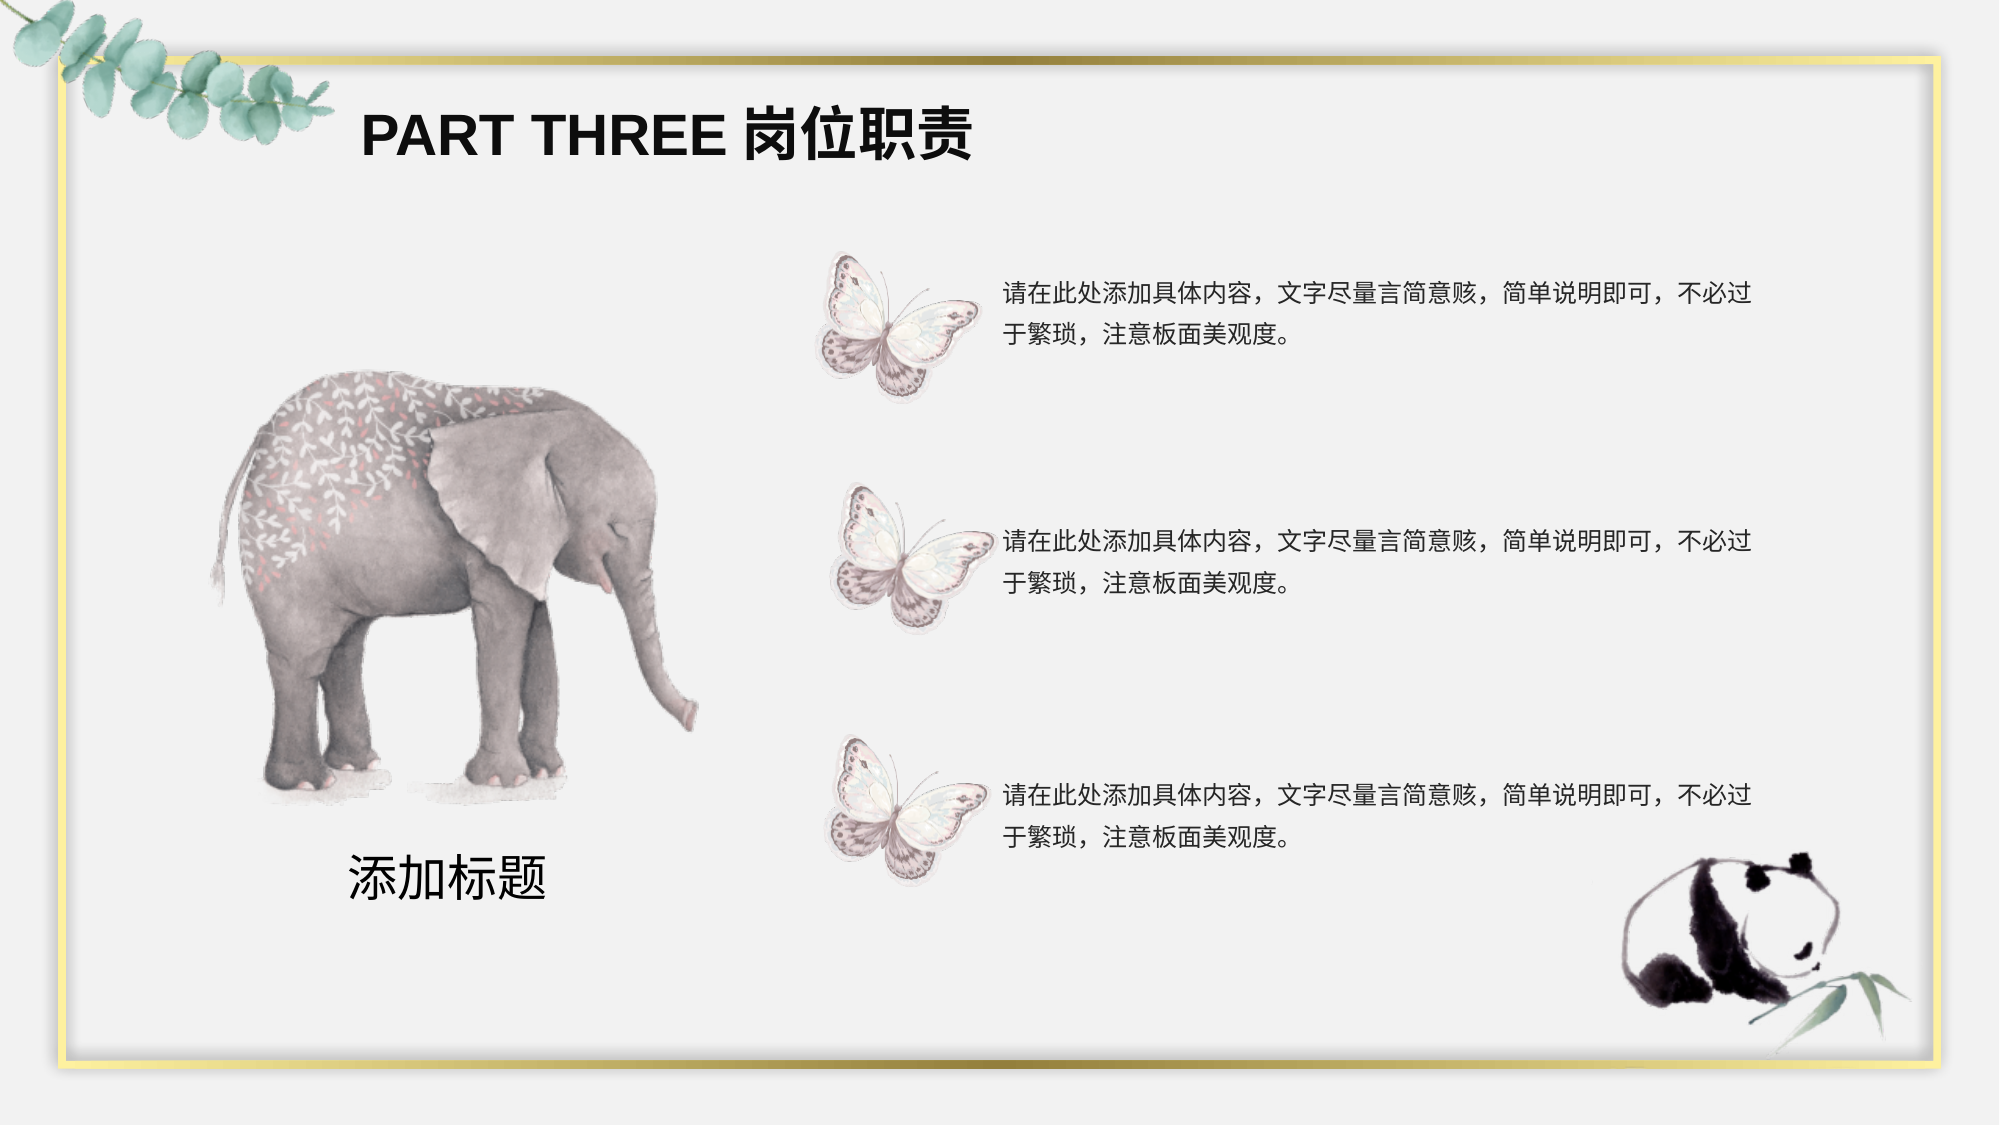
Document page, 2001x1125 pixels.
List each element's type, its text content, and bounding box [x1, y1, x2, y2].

text_box 请在此处添加具体内容，文字尽量言简意赅，简单说明即可，不必过于繁琐，注意板面美观度。 [1000, 257, 1789, 356]
text_box 请在此处添加具体内容，文字尽量言简意赅，简单说明即可，不必过于繁琐，注意板面美观度。 [1009, 760, 1789, 859]
picture [173, 342, 722, 837]
text_box [0, 0, 2000, 1125]
text_box 请在此处添加具体内容，文字尽量言简意赅，简单说明即可，不必过于繁琐，注意板面美观度。 [1016, 506, 1789, 605]
picture [0, 0, 349, 233]
text_box PART THREE岗位职责 [349, 91, 1045, 173]
text_box 添加标题 [279, 839, 617, 914]
picture [1591, 761, 1923, 1069]
picture [812, 477, 1016, 640]
picture [797, 246, 1000, 409]
picture [806, 729, 1009, 892]
text_box [57, 55, 1942, 1070]
